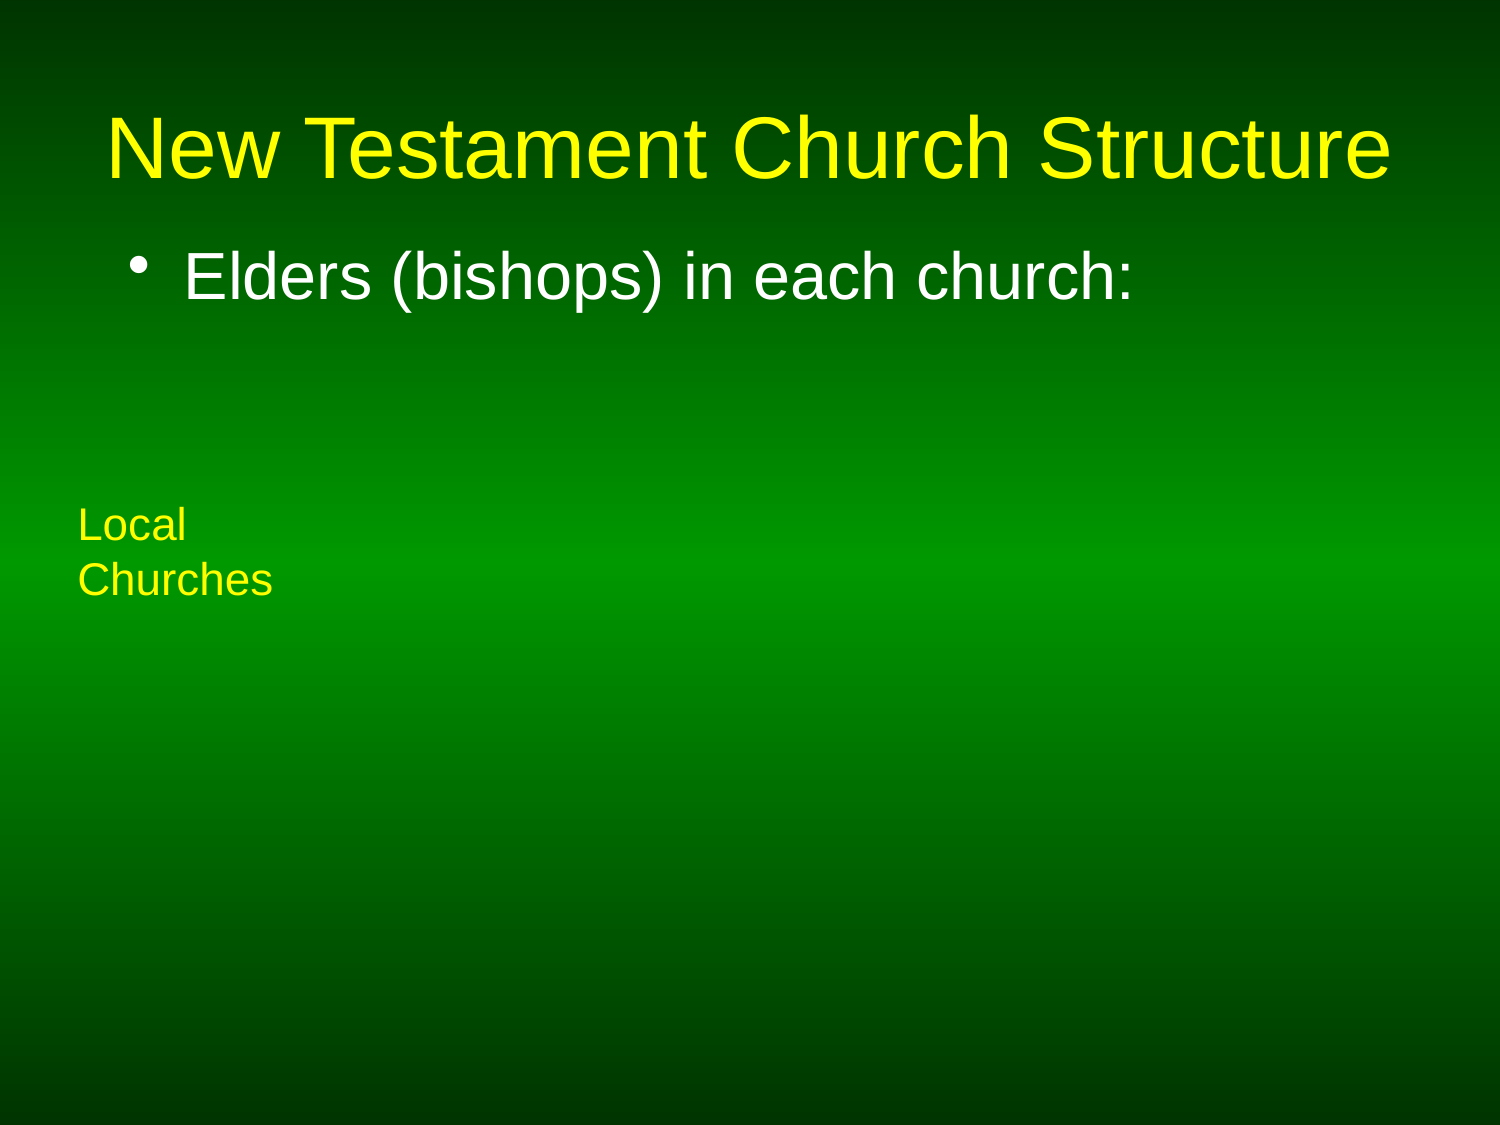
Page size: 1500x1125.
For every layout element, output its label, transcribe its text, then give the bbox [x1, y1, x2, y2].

title New Testament Church Structure [37, 50, 1463, 238]
list Elders (bishops) in each church: [112, 224, 1463, 325]
text_box Local Churches [62, 487, 313, 613]
